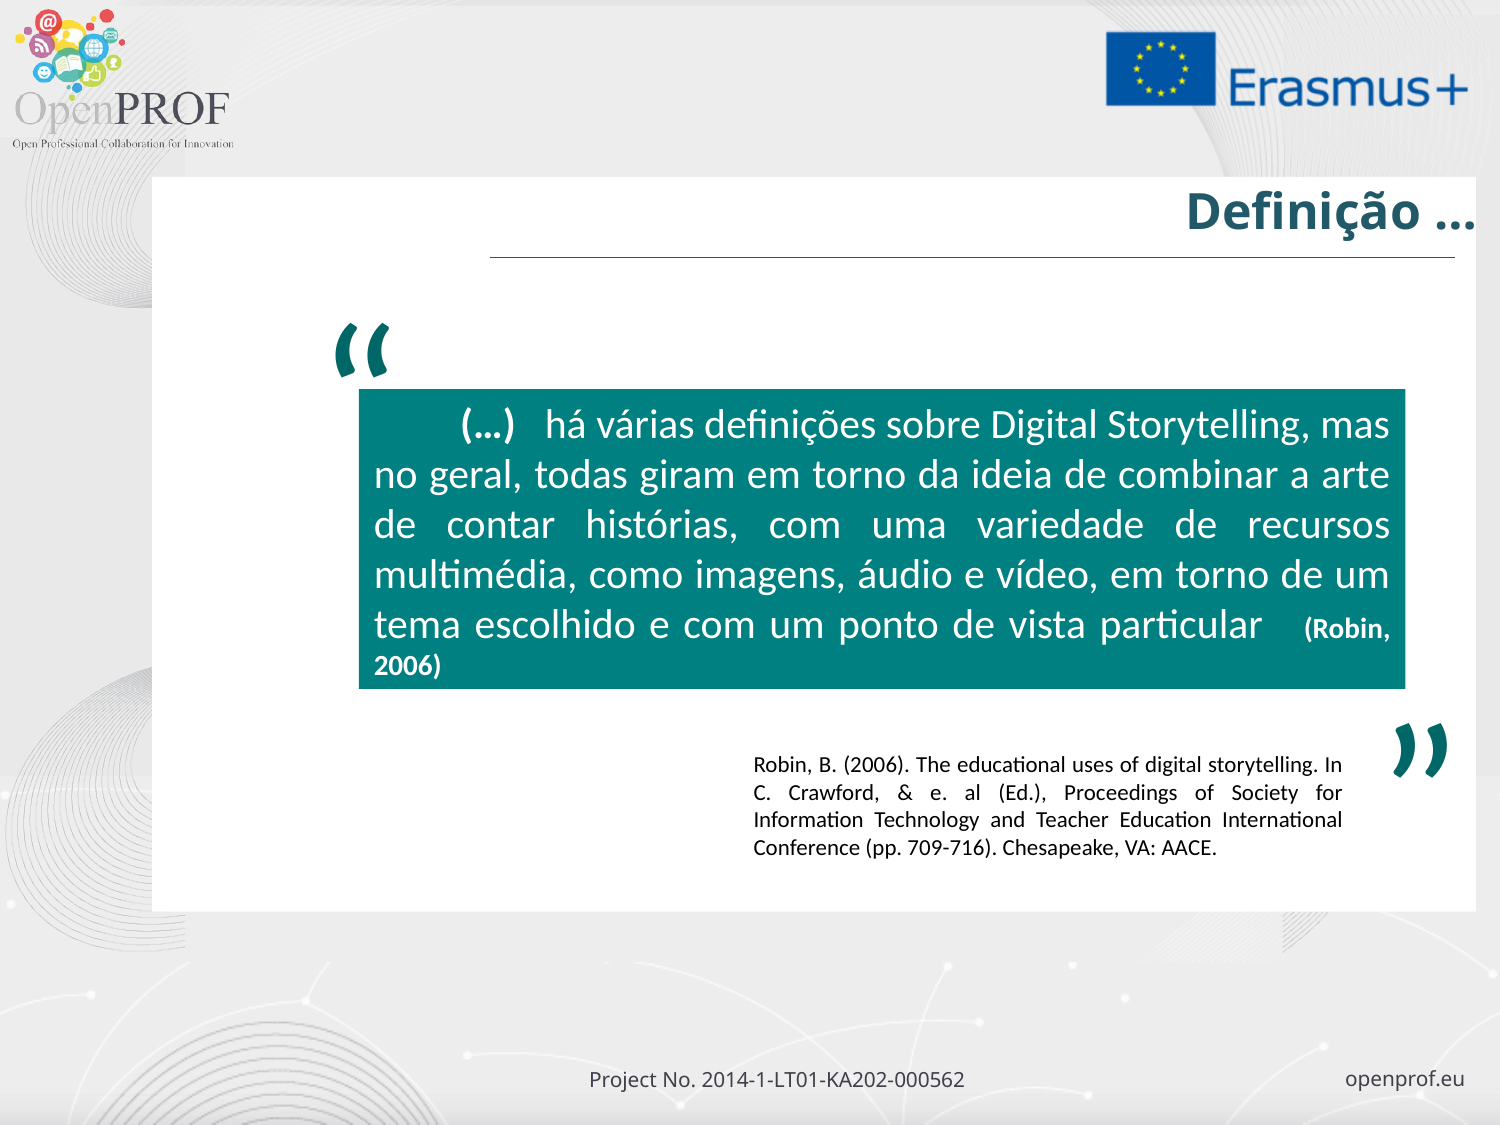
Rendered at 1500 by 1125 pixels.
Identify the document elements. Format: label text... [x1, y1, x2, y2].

picture [0, 0, 1500, 1125]
text_box “ [252, 259, 466, 355]
text_box ” [152, 176, 1476, 912]
text_box (…) há várias definições sobre Digital Storytelling, mas no geral, todas giram em torno da ideia de combinar a arte de contar histórias, com uma variedade de recursos multimédia, como imagens, áudio e vídeo, em torno de um tema escolhido e com um ponto de vista particular (Robin, 2006) [358, 389, 1406, 689]
text_box Definição … [1170, 172, 1492, 248]
text_box Robin, B. (2006). The educational uses of digital storytelling. In C. Crawford, & e. al (Ed.), Proceedings of Society for Information Technology and Teacher Education International Conference (pp. 709-716). Chesapeake, VA: AACE. [738, 742, 1359, 868]
